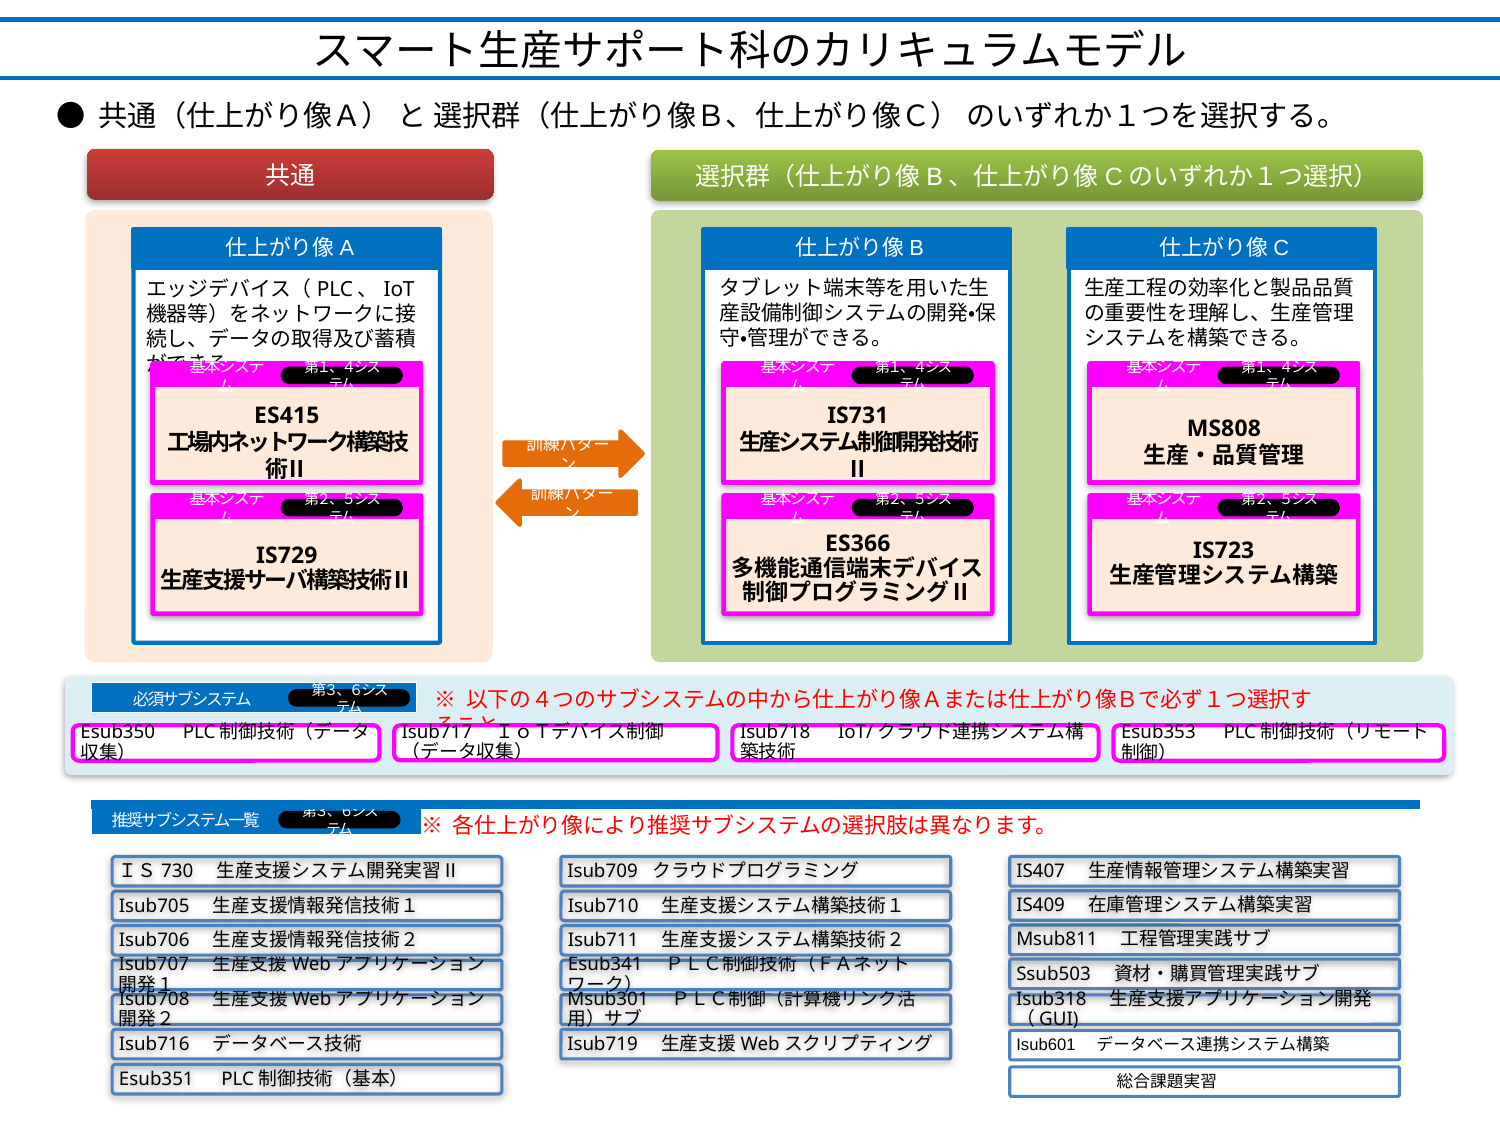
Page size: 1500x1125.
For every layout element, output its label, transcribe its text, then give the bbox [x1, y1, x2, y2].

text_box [88, 682, 417, 713]
text_box [701, 270, 1012, 645]
text_box 総合課題実習 [1007, 1064, 1402, 1099]
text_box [79, 804, 1421, 835]
text_box Esub341 ＰＬＣ制御技術（ＦＡネットワーク） [560, 961, 952, 991]
text_box スマート生産サポート科のカリキュラムモデル [0, 17, 1500, 80]
text_box Isub707 生産支援Webアプリケーション開発１ [111, 961, 503, 991]
text_box IS407 生産情報管理システム構築実習 [1008, 855, 1401, 887]
text_box [64, 675, 1455, 776]
text_box 仕上がり像C [1066, 227, 1377, 270]
text_box 訓練パターン [495, 478, 638, 527]
text_box Isub705 生産支援情報発信技術１ [111, 892, 503, 922]
text_box Ssub503 資材・購買管理実践サブ [1008, 958, 1401, 990]
text_box ● 共通（仕上がり像Ａ） と 選択群（仕上がり像Ｂ、仕上がり像Ｃ） のいずれか１つを選択する。 [41, 90, 1465, 140]
text_box Esub353 PLC制御技術（リモート制御） [1111, 723, 1447, 763]
text_box タブレット端末等を用いた生産設備制御システムの開発・保守・管理ができる。 [705, 267, 1020, 357]
text_box 仕上がり像B [701, 227, 1012, 270]
text_box Isub706 生産支援情報発信技術２ [111, 924, 503, 956]
text_box Isub716 データベース技術 [111, 1028, 503, 1060]
text_box Isub711 生産支援システム構築技術２ [560, 924, 952, 956]
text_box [1089, 363, 1359, 614]
text_box 選択群（仕上がり像B、仕上がり像Cのいずれか１つ選択） [650, 149, 1424, 202]
text_box Esub351 PLC制御技術（基本） [111, 1063, 503, 1095]
text_box [648, 209, 1426, 665]
text_box ＩＳ730 生産支援システム開発実習Ⅱ [111, 855, 503, 887]
text_box Isub710 生産支援システム構築技術１ [560, 890, 952, 922]
text_box [131, 384, 443, 645]
text_box Isub601 データベース連携システム構築 [1007, 1028, 1402, 1063]
text_box Isub708 生産支援Webアプリケーション開発２ [111, 996, 503, 1026]
text_box Msub811 工程管理実践サブ [1008, 926, 1401, 956]
text_box Isub718 IoT/クラウド連携システム構築技術 [730, 723, 1101, 763]
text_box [152, 363, 422, 614]
text_box ※ 以下の４つのサブシステムの中から仕上がり像Ａまたは仕上がり像Ｂで必ず１つ選択すること。 [419, 678, 1335, 746]
text_box Isub318 生産支援アプリケーション開発（GUI) [1009, 994, 1401, 1026]
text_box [723, 363, 993, 614]
text_box Isub719 生産支援Webスクリプティング [560, 1028, 952, 1060]
text_box IS409 在庫管理システム構築実習 [1008, 889, 1401, 922]
text_box Msub301 ＰＬＣ制御（計算機リンク活用）サブ [560, 995, 952, 1026]
text_box Esub350 PLC制御技術（データ収集） [70, 723, 382, 763]
text_box [82, 208, 495, 665]
text_box エッジデバイス（PLC、IoT機器等）をネットワークに接続し、データの取得及び蓄積ができる。 [131, 268, 443, 384]
text_box 仕上がり像A [131, 227, 442, 270]
text_box Isub717 ＩｏＴデバイス制御（データ収集） [392, 723, 720, 763]
text_box 訓練パターン [502, 429, 645, 478]
text_box Isub709 クラウドプログラミング [560, 855, 952, 887]
text_box 共通 [86, 148, 494, 201]
text_box [1067, 270, 1377, 645]
text_box 生産工程の効率化と製品品質の重要性を理解し、生産管理システムを構築できる。 [1069, 270, 1376, 357]
